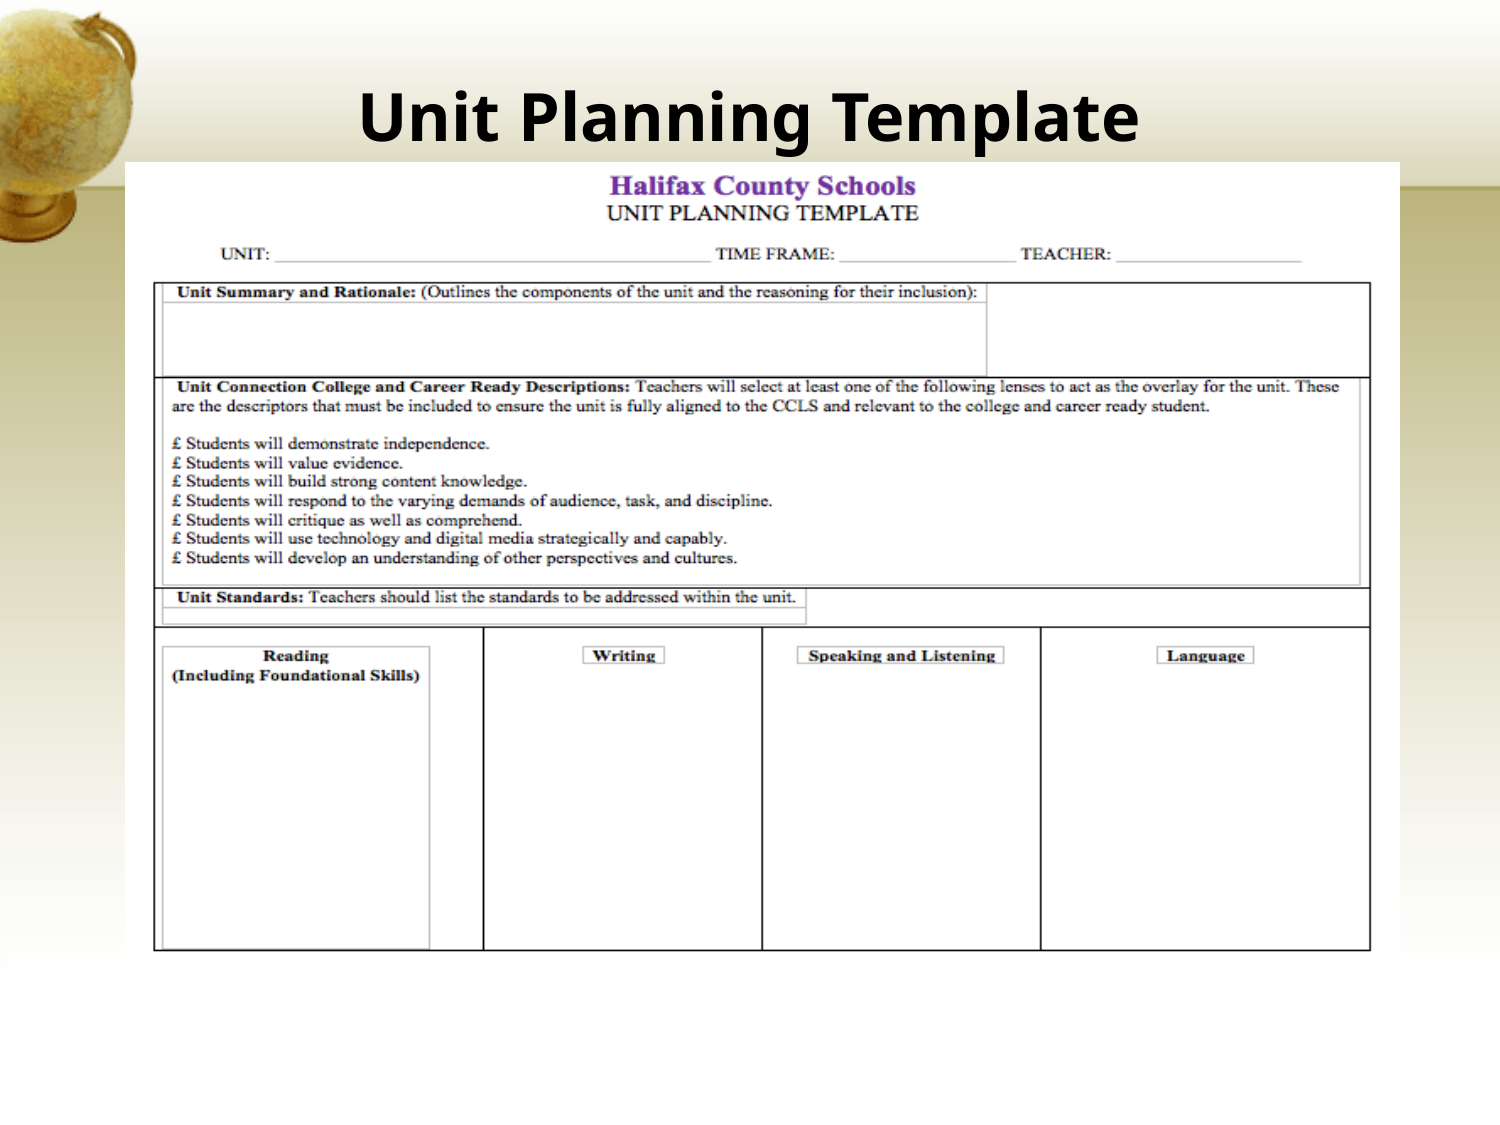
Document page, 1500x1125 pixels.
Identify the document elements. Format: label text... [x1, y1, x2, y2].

title Unit Planning Template [90, 17, 1410, 163]
picture [0, 0, 1500, 1125]
